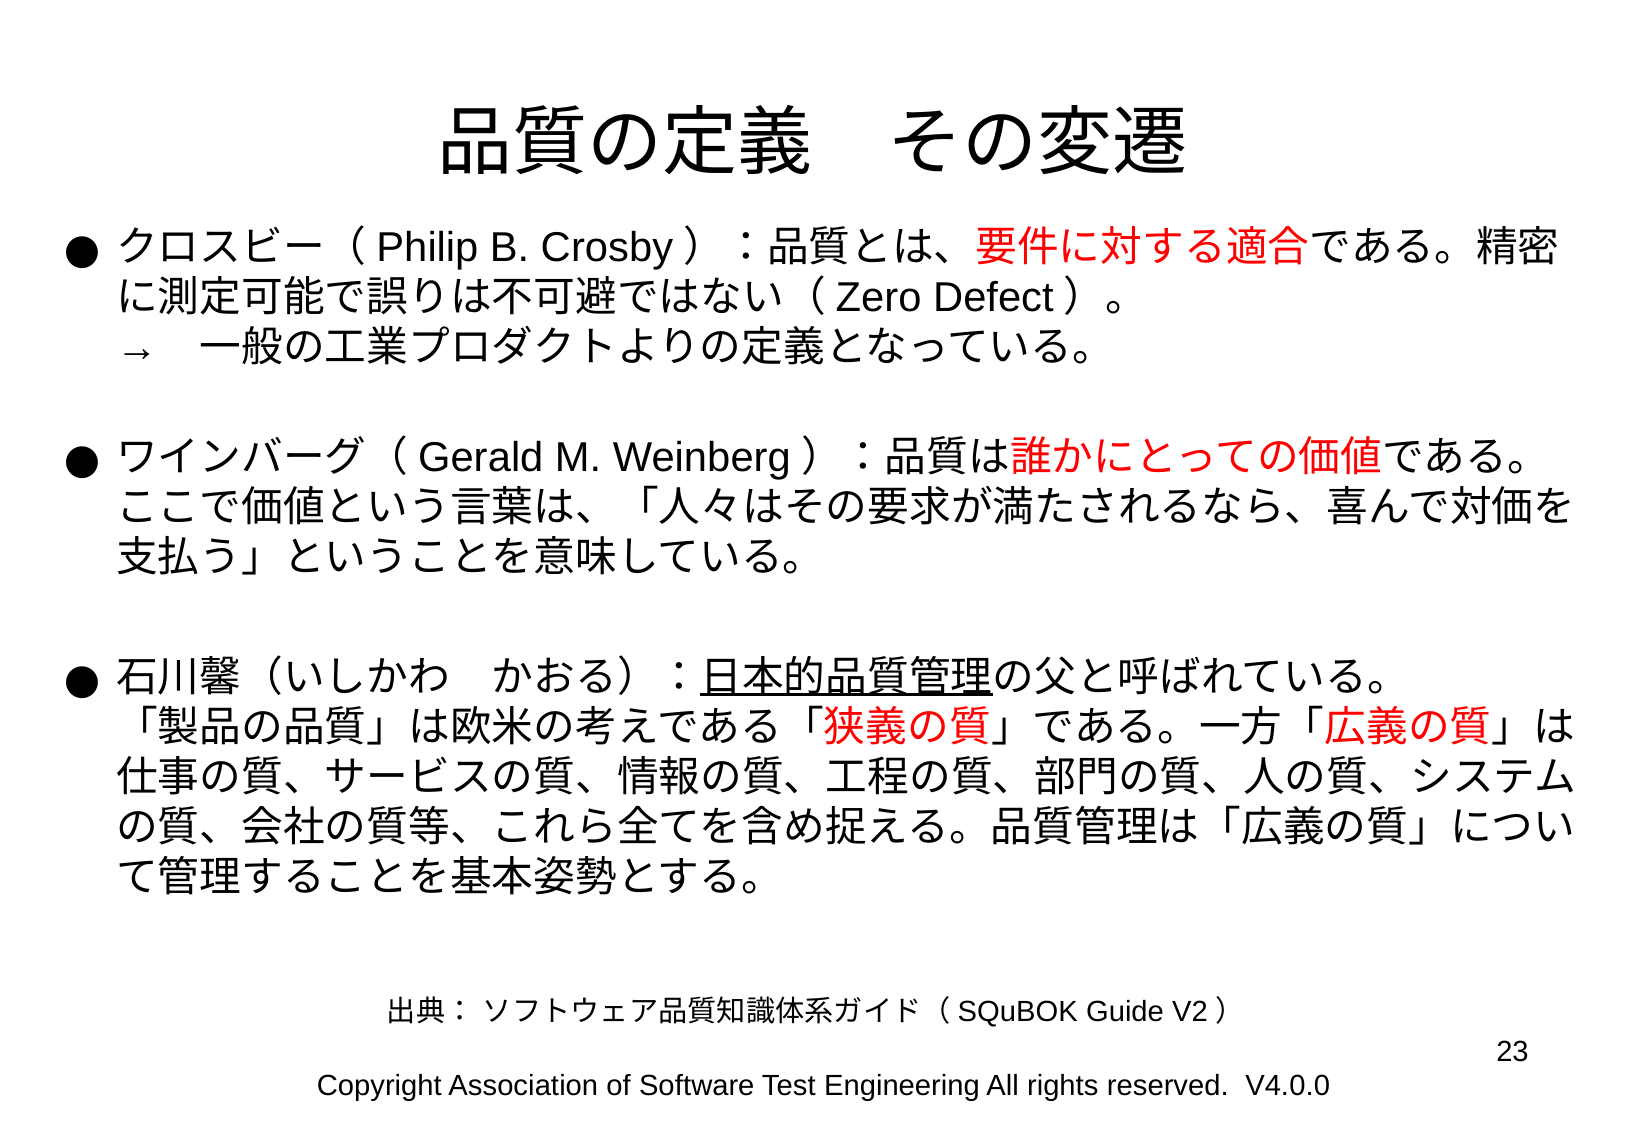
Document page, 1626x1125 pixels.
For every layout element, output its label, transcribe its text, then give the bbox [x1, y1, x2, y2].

footer Copyright Association of Software Test Engineering All rights reserved. V4.0.0 [233, 1058, 1164, 1103]
list クロスビー（Philip B. Crosby）：品質とは、要件に対する適合である。精密に測定可能で誤りは不可避ではない（Zero Defect）。 → 一般の工業プロダクトよりの定義となっている。 ワインバーグ（Gerald M. Weinberg）：品質は誰かにとっての価値である。ここで価値という言葉は、「人々はその要求が満たされるなら、喜んで対価を支払う」ということを意味している。 石川馨（いしかわ かおる）：日本的品質管理の父と呼ばれている。 「製品の品質」は欧米の考えである「狭義の質」である。一方「広義の質」は仕事の質、サービスの質、情報の質、工程の質、部門の質、人の質、システムの質、会社の質等、これら全てを含め捉える。品質管理は「広義の質」について管理することを基本姿勢とする。 [44, 211, 1604, 965]
slide_number ‹#› [1164, 1035, 1544, 1103]
title 品質の定義 その変遷 [81, 45, 1544, 211]
text_box 出典： ソフトウェア品質知識体系ガイド（SQuBOK Guide V2） [51, 984, 1580, 1035]
